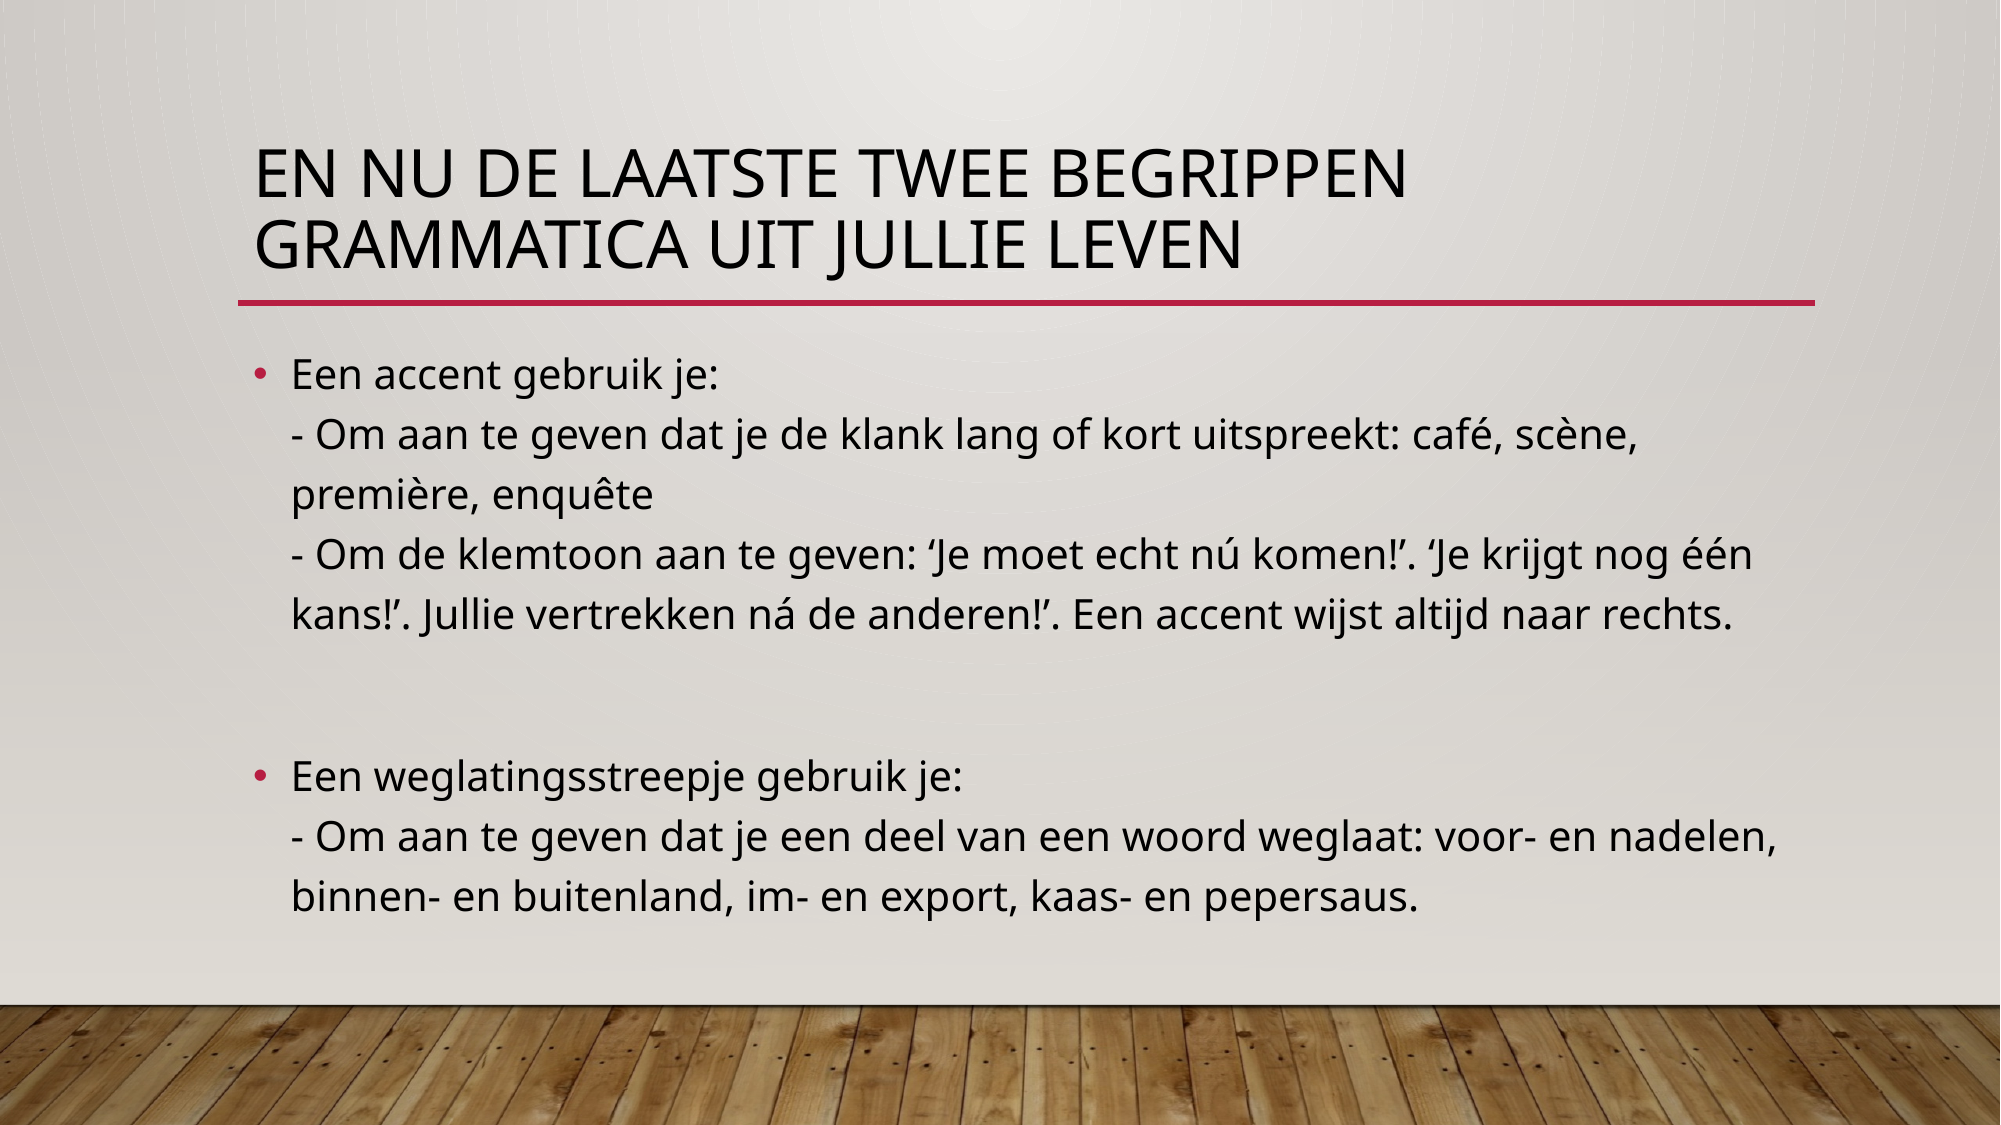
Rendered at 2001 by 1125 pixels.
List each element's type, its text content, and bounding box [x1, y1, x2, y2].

list Een accent gebruik je: - Om aan te geven dat je de klank lang of kort uitspreekt: café, scène, première, enquête - Om de klemtoon aan te geven: ‘Je moet echt nú komen!’. ‘Je krijgt nog één kans!’. Jullie vertrekken ná de anderen!’. Een accent wijst altijd naar rechts. Een weglatingsstreepje gebruik je: - Om aan te geven dat je een deel van een woord weglaat: voor- en nadelen, binnen- en buitenland, im- en export, kaas- en pepersaus. [238, 330, 1814, 897]
picture [0, 1005, 2000, 1125]
title En nu de laatste twee begrippen grammatica uit jullie leven [238, 131, 1814, 305]
